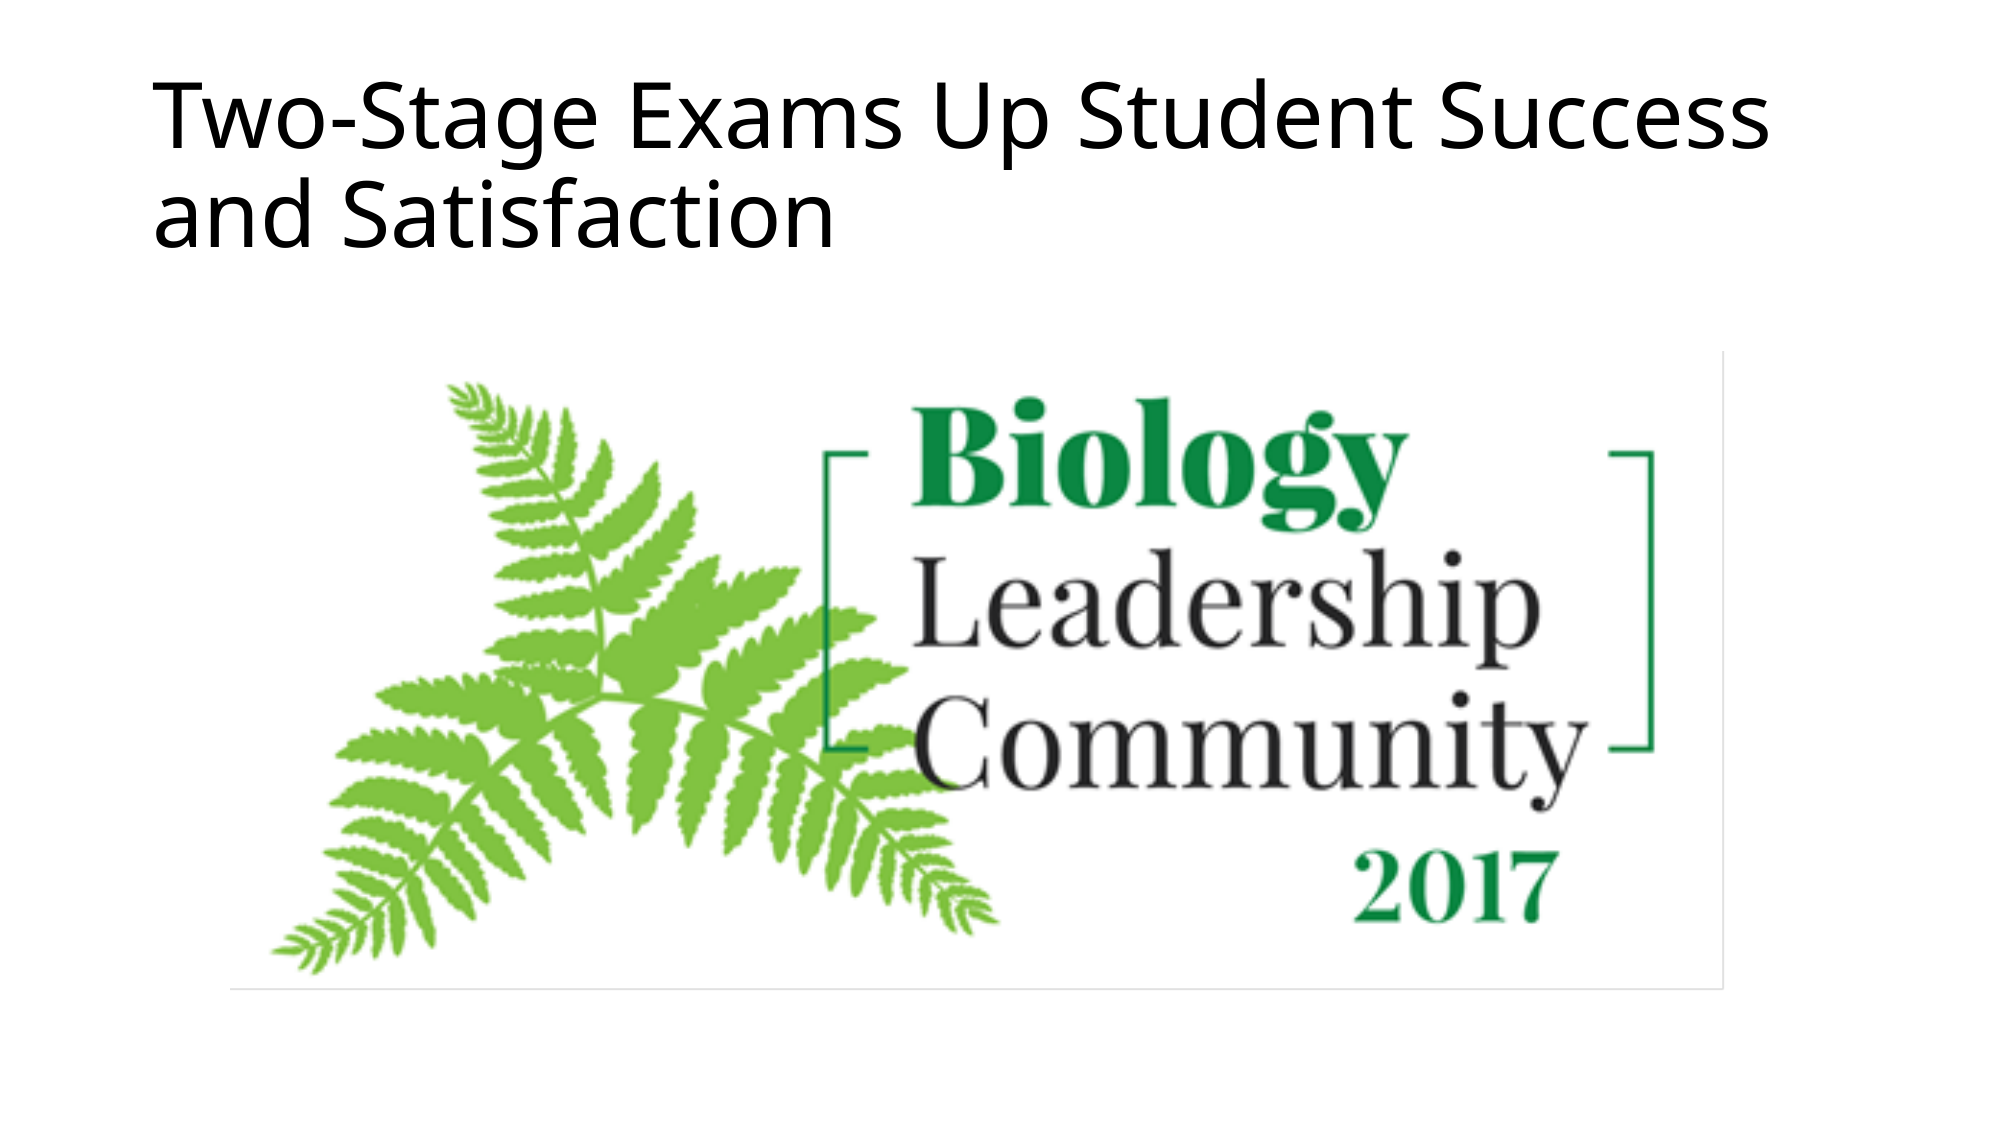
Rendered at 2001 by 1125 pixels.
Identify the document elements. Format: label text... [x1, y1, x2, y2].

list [230, 351, 1727, 993]
title Two-Stage Exams Up Student Success and Satisfaction [137, 59, 1863, 278]
